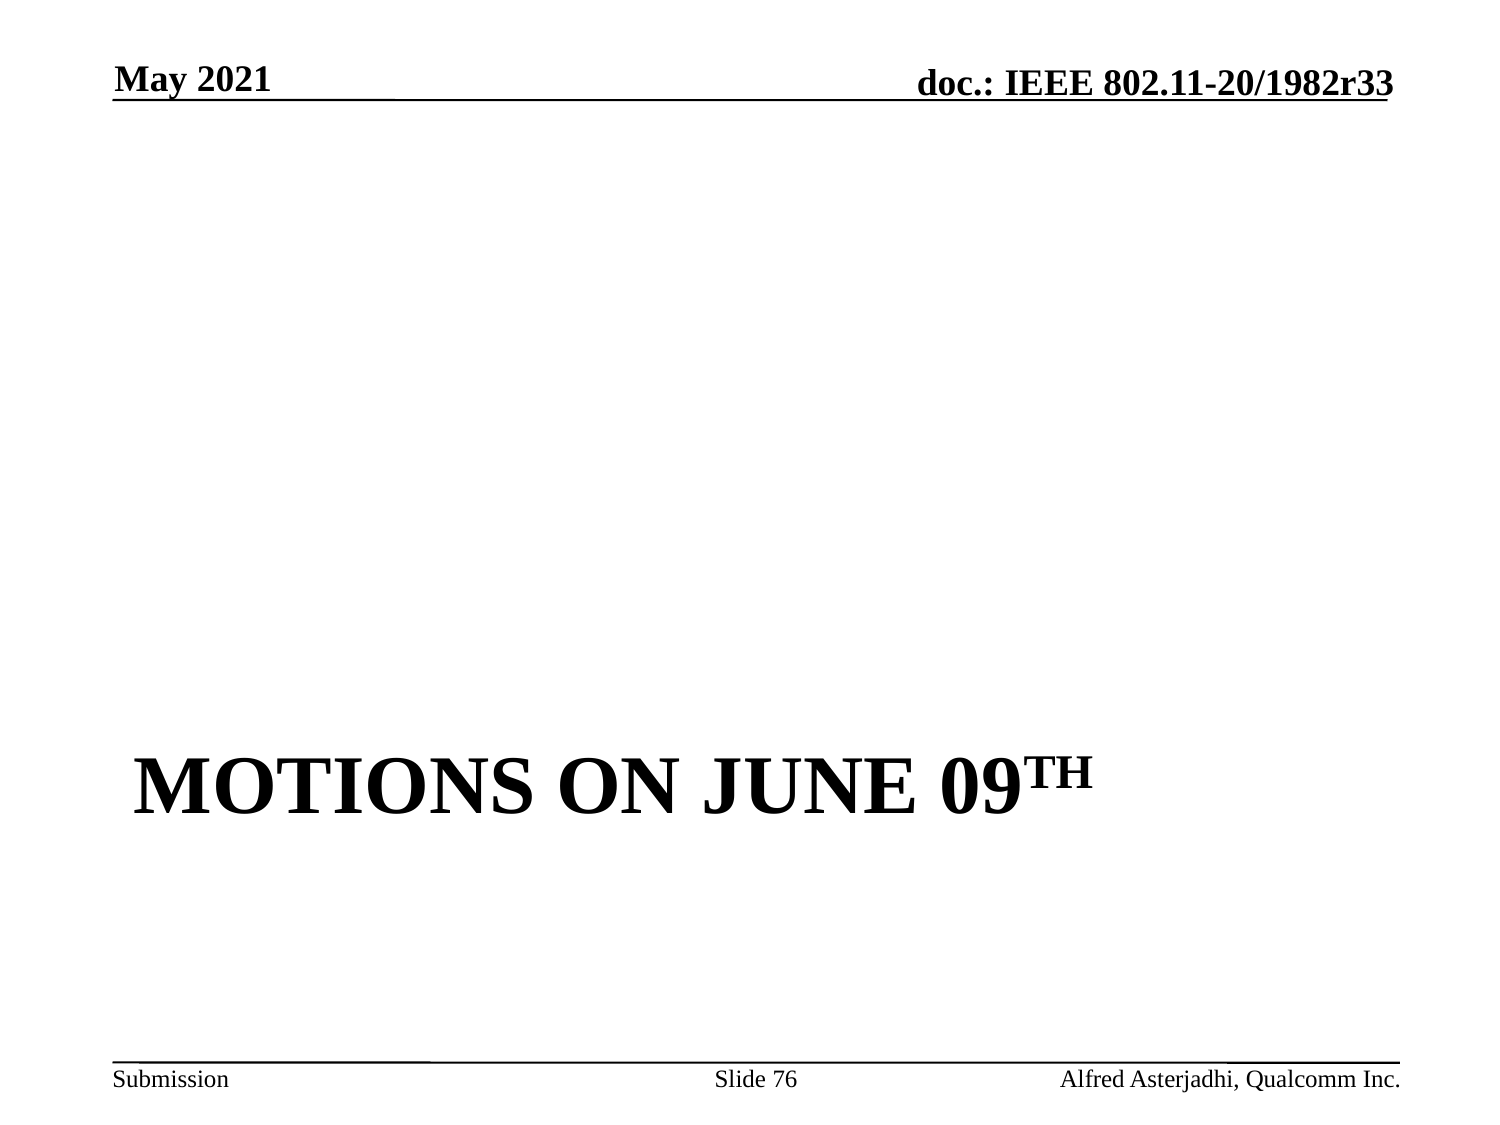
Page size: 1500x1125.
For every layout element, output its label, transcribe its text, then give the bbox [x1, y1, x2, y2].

footer Alfred Asterjadhi, Qualcomm Inc. [878, 1061, 1402, 1093]
title Motions on June 09th [118, 722, 1394, 947]
slide_number Slide 76 [712, 1061, 800, 1123]
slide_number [114, 54, 423, 100]
